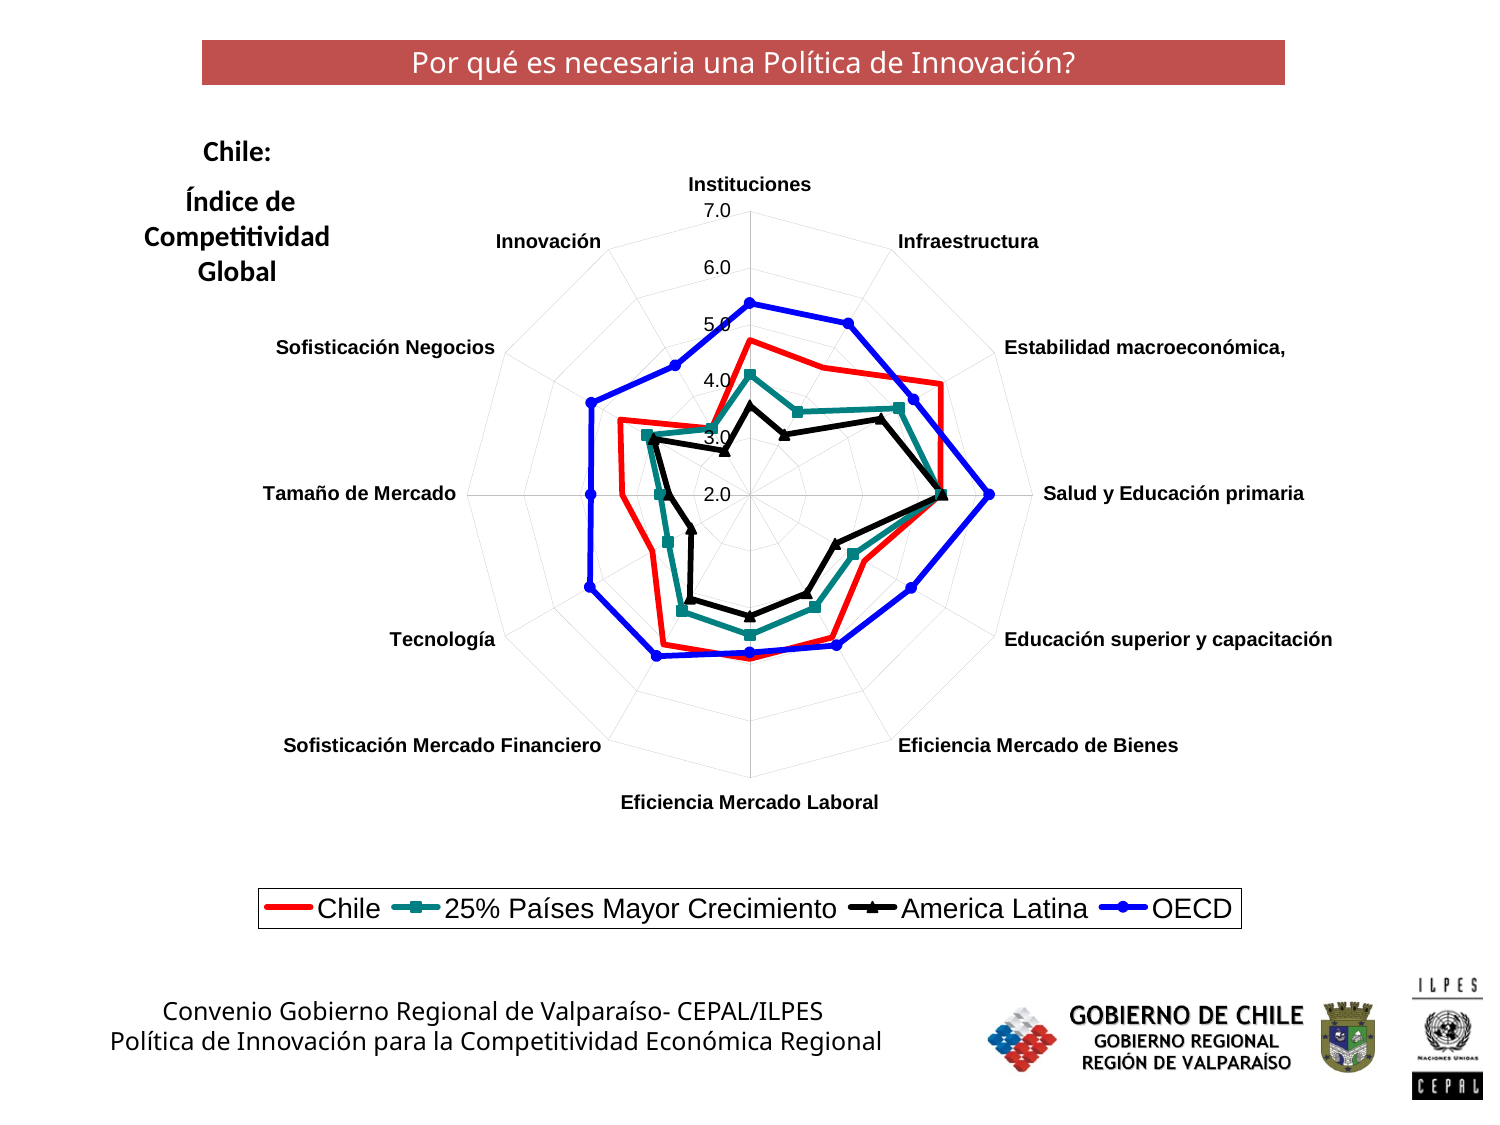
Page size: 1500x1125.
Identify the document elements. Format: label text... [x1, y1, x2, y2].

picture [1412, 974, 1483, 1101]
text_box [0, 937, 1500, 1125]
text_box Convenio Gobierno Regional de Valparaíso- CEPAL/ILPES Política de Innovación para la Competitividad Económica Regional [94, 987, 899, 1063]
picture [972, 999, 1388, 1080]
picture [74, 2, 1426, 942]
